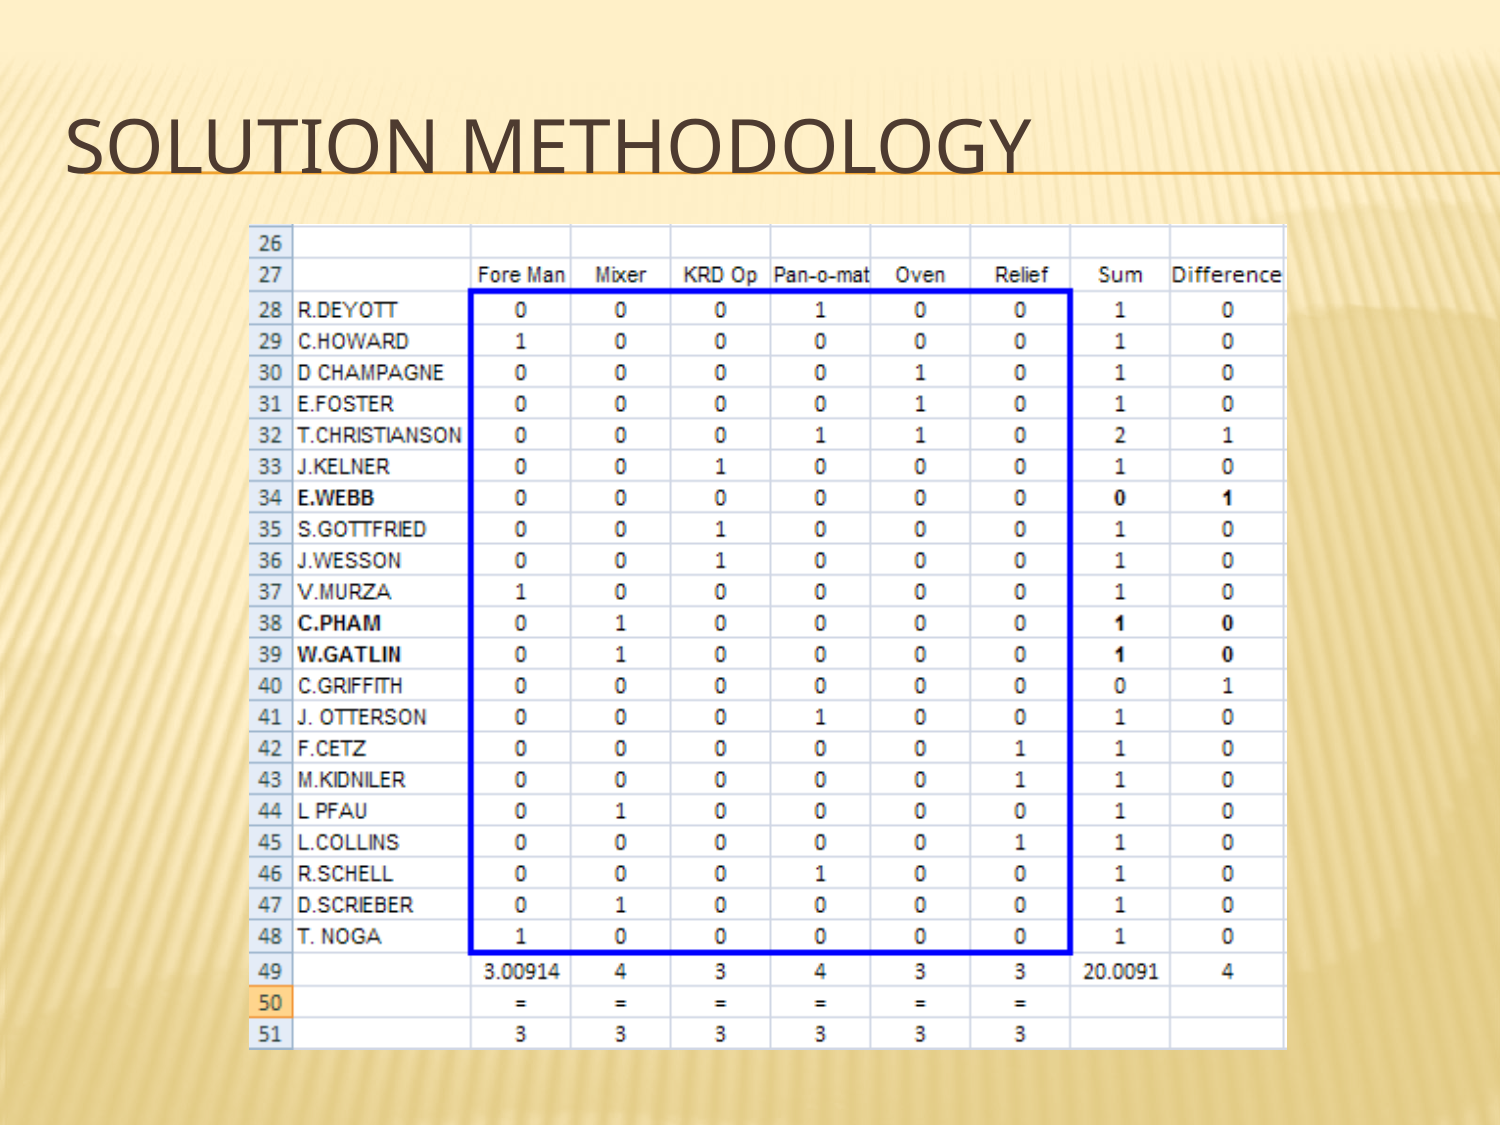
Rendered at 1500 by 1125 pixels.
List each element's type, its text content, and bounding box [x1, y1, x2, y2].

title Solution Methodology [50, 75, 1475, 213]
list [249, 224, 1287, 1051]
